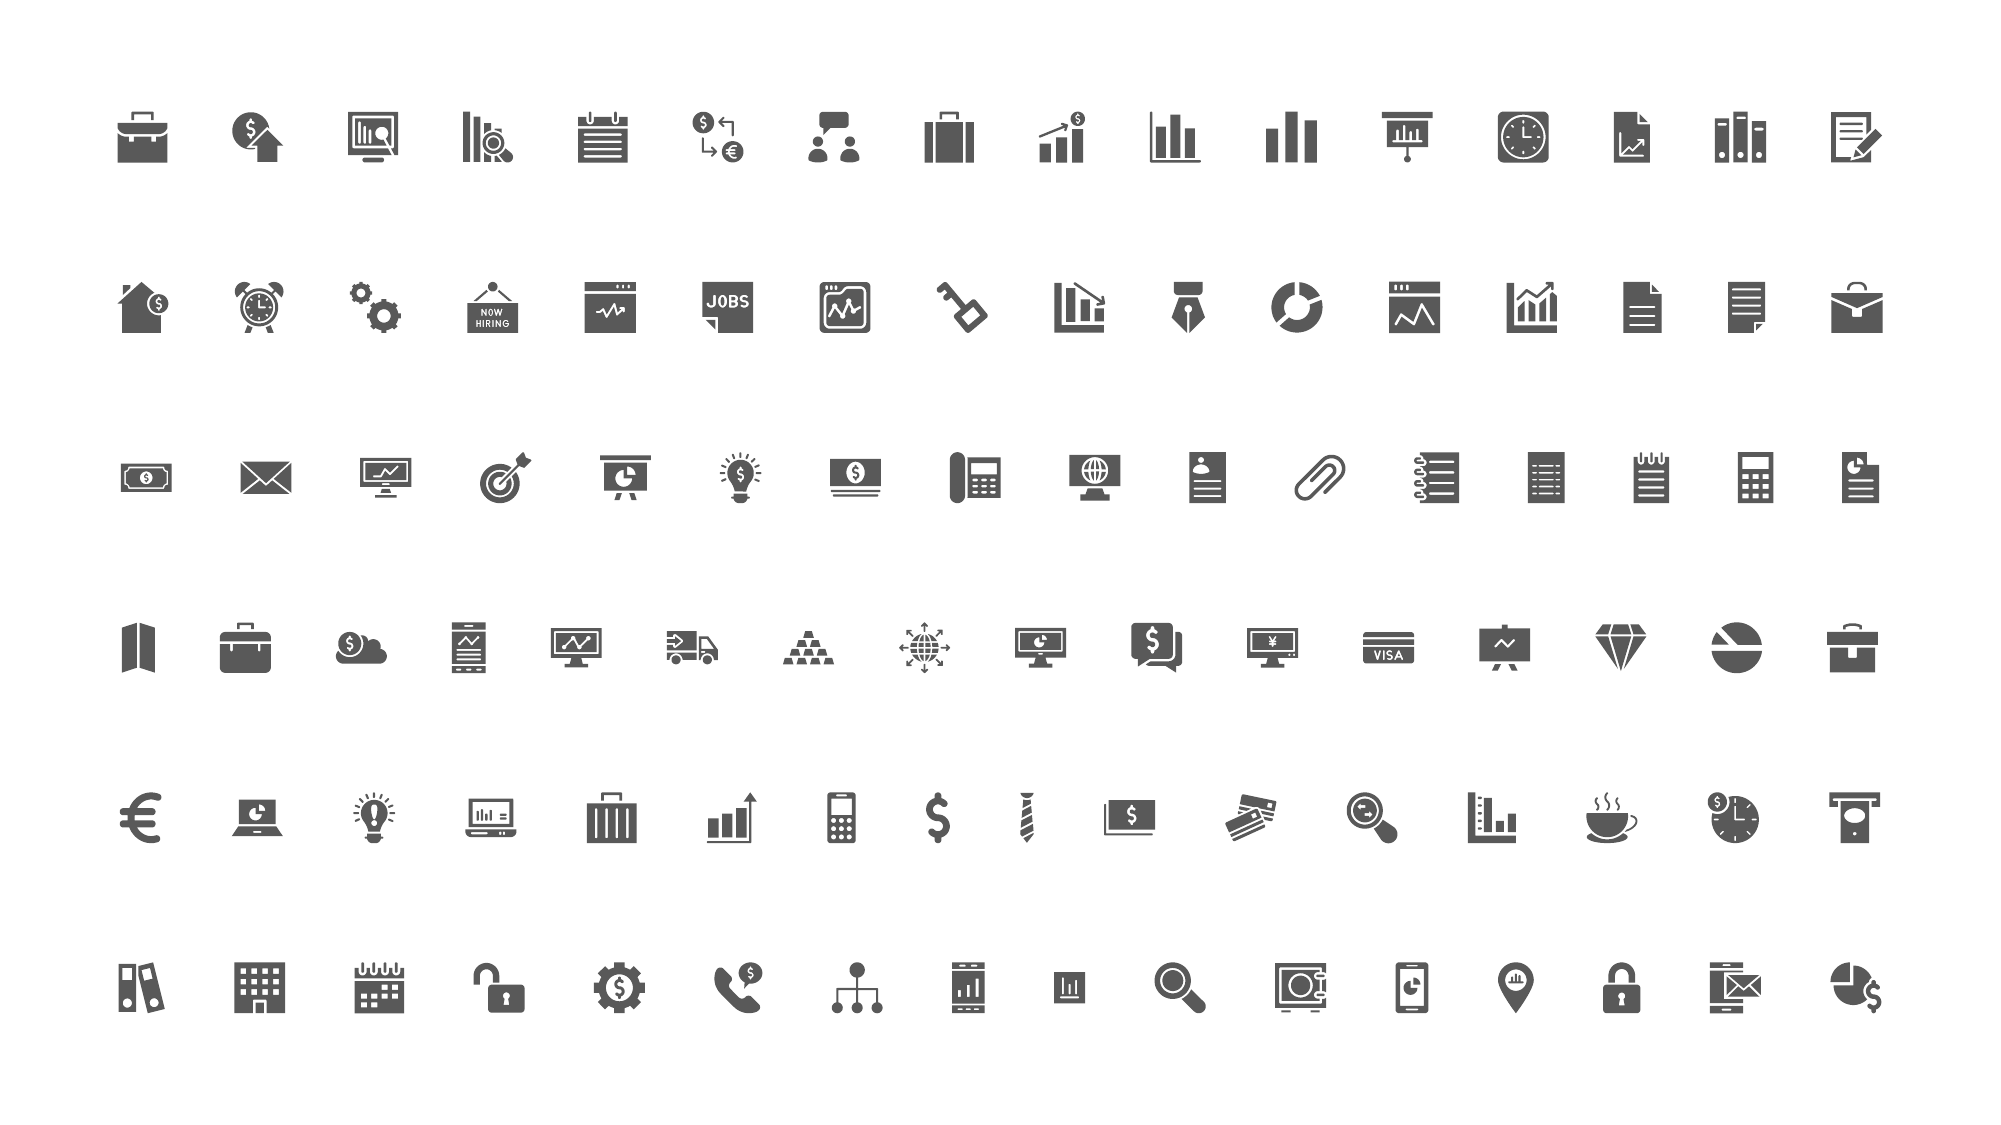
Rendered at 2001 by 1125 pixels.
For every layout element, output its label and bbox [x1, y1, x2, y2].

text_box [234, 962, 286, 1014]
text_box [1271, 282, 1323, 333]
text_box [550, 628, 602, 668]
text_box [714, 962, 763, 1014]
text_box [1728, 281, 1766, 333]
text_box [586, 792, 637, 844]
text_box [1830, 962, 1882, 1014]
text_box [1154, 962, 1206, 1014]
text_box [1104, 800, 1155, 836]
text_box [349, 281, 401, 333]
text_box [1054, 972, 1086, 1004]
text_box [593, 962, 645, 1014]
text_box [1389, 281, 1441, 334]
text_box [465, 798, 517, 838]
text_box [951, 962, 985, 1014]
text_box [1711, 622, 1763, 674]
text_box [1015, 627, 1067, 668]
text_box [1497, 111, 1549, 163]
text_box [924, 111, 974, 163]
text_box [1603, 962, 1641, 1014]
text_box [949, 452, 1001, 504]
text_box [232, 112, 284, 162]
text_box [1225, 794, 1277, 842]
text_box [451, 622, 486, 674]
text_box [1131, 622, 1183, 673]
text_box [578, 111, 628, 163]
text_box [1020, 792, 1034, 843]
text_box [1069, 454, 1121, 501]
text_box [353, 792, 396, 844]
text_box [1595, 624, 1647, 672]
text_box [1707, 792, 1759, 844]
text_box [119, 792, 162, 844]
text_box [1265, 111, 1317, 163]
text_box [1506, 281, 1557, 333]
text_box [463, 111, 513, 163]
text_box [1827, 623, 1878, 673]
text_box [827, 792, 856, 844]
text_box [830, 458, 882, 497]
text_box [1467, 792, 1516, 844]
text_box [692, 111, 744, 163]
text_box [600, 455, 651, 501]
text_box [706, 792, 757, 844]
text_box [808, 111, 860, 163]
text_box [1346, 792, 1398, 844]
text_box [1842, 452, 1880, 504]
text_box [702, 281, 754, 333]
text_box [1831, 281, 1883, 333]
text_box [1498, 962, 1534, 1014]
text_box [117, 111, 168, 163]
text_box [473, 962, 525, 1013]
text_box [1171, 281, 1205, 333]
text_box [121, 622, 155, 673]
text_box [480, 452, 532, 504]
text_box [1149, 111, 1201, 163]
text_box [348, 111, 399, 163]
text_box [1613, 111, 1650, 163]
text_box [1829, 792, 1881, 844]
text_box [467, 281, 519, 333]
text_box [1247, 628, 1299, 668]
text_box [1737, 452, 1774, 504]
text_box [354, 962, 405, 1014]
text_box [1633, 452, 1670, 504]
text_box [1714, 111, 1767, 163]
text_box [1381, 111, 1433, 163]
text_box [120, 463, 172, 492]
text_box [819, 282, 871, 333]
text_box [719, 452, 762, 504]
text_box [936, 282, 988, 333]
text_box [1623, 281, 1662, 333]
text_box [1479, 624, 1531, 671]
text_box [231, 799, 283, 837]
text_box [782, 631, 835, 665]
text_box [1189, 452, 1226, 504]
text_box [1831, 111, 1883, 163]
text_box [1275, 963, 1327, 1013]
text_box [1527, 452, 1565, 504]
text_box [1294, 454, 1346, 501]
text_box [666, 631, 718, 665]
text_box [219, 622, 271, 673]
text_box [1363, 632, 1415, 664]
text_box [360, 457, 412, 498]
text_box [234, 281, 284, 333]
text_box [117, 281, 169, 333]
text_box [1054, 282, 1106, 333]
text_box [831, 962, 883, 1014]
text_box [1395, 962, 1429, 1014]
text_box [1414, 452, 1459, 504]
text_box [899, 622, 951, 674]
text_box [1709, 962, 1761, 1014]
text_box [584, 282, 636, 333]
text_box [1038, 111, 1085, 163]
text_box [240, 461, 292, 494]
text_box [118, 962, 165, 1014]
text_box [1586, 792, 1638, 844]
text_box [335, 631, 387, 664]
text_box [926, 792, 950, 844]
